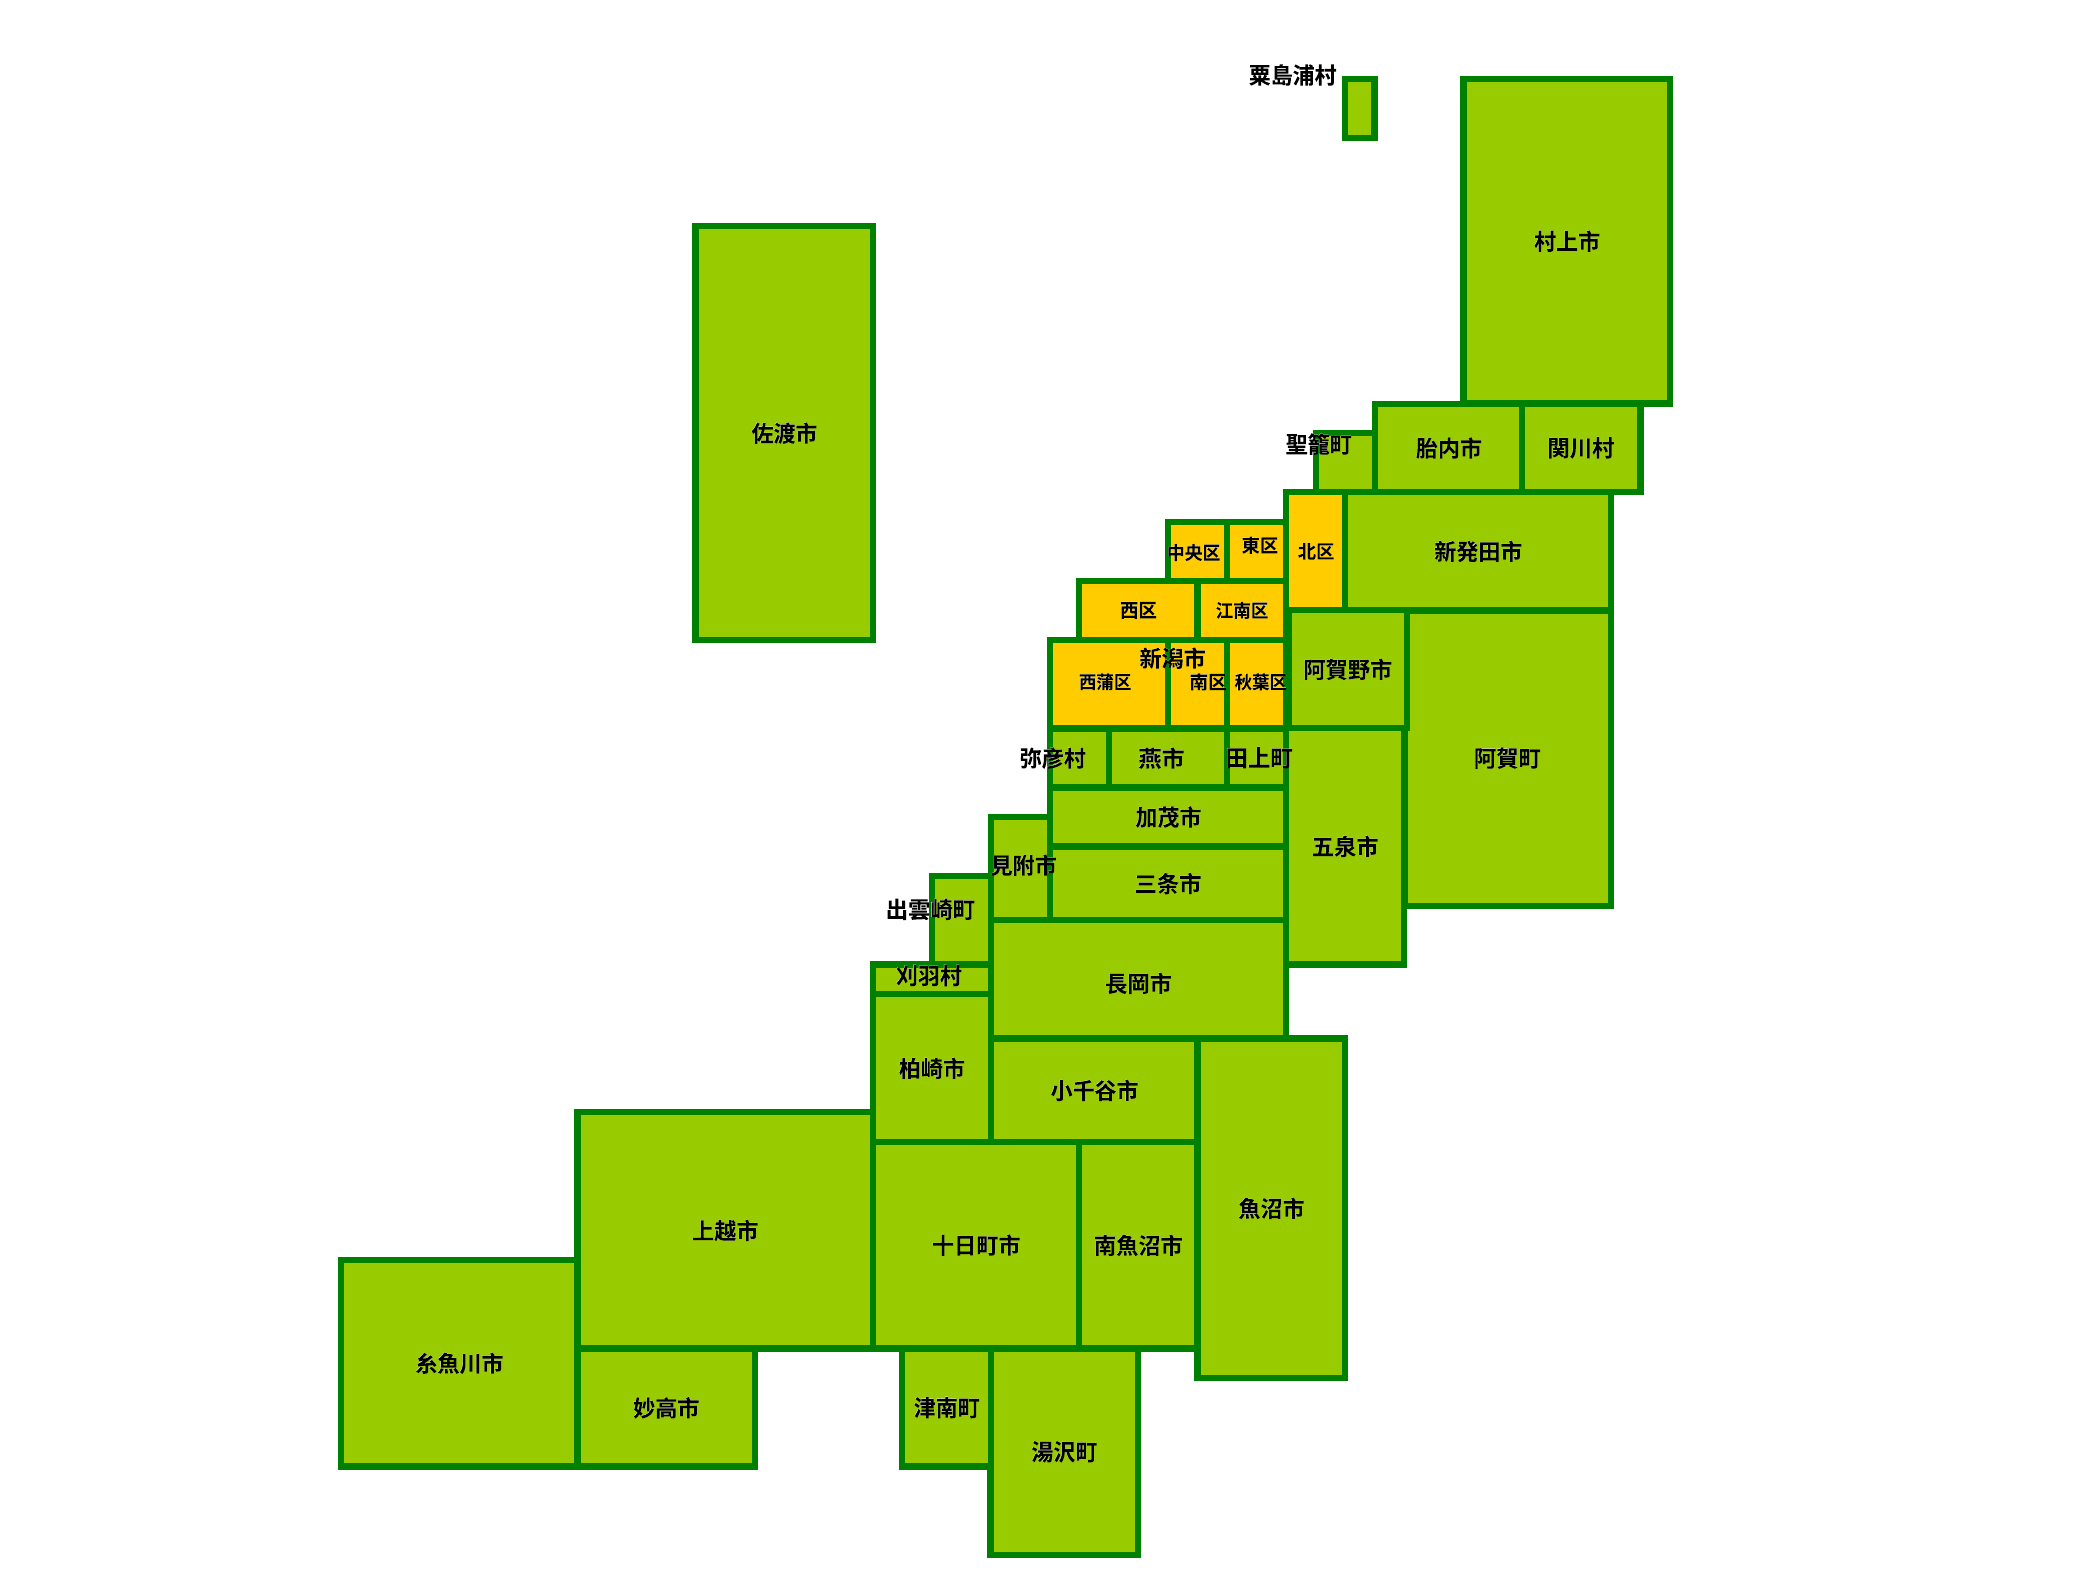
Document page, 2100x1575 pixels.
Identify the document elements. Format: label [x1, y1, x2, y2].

text_box [932, 1233, 1021, 1257]
text_box [1548, 436, 1615, 460]
text_box [913, 1396, 980, 1419]
text_box [1312, 835, 1378, 858]
text_box [1120, 601, 1157, 620]
text_box [896, 964, 962, 987]
text_box [692, 1219, 758, 1242]
text_box [1415, 436, 1482, 460]
text_box [1135, 805, 1201, 828]
text_box [1226, 746, 1293, 769]
text_box [751, 421, 817, 445]
text_box [1050, 1079, 1138, 1102]
text_box [633, 1396, 699, 1419]
text_box [1031, 1440, 1097, 1463]
text_box [1248, 63, 1337, 87]
text_box [1285, 432, 1352, 456]
text_box [1020, 746, 1086, 770]
text_box [1241, 536, 1278, 555]
text_box [1167, 543, 1220, 562]
text_box [1297, 542, 1334, 561]
text_box [1234, 672, 1287, 691]
text_box [1135, 872, 1201, 895]
text_box [340, 78, 1671, 1556]
text_box [1474, 746, 1541, 770]
text_box [1139, 646, 1206, 670]
text_box [1304, 658, 1392, 681]
text_box [1534, 229, 1600, 253]
text_box [415, 1352, 504, 1375]
text_box [1079, 672, 1131, 691]
text_box [990, 853, 1057, 877]
text_box [1190, 672, 1227, 691]
text_box [1434, 540, 1522, 563]
text_box [898, 1056, 965, 1080]
text_box [1138, 746, 1185, 770]
text_box [1105, 972, 1172, 995]
text_box [1238, 1197, 1305, 1220]
text_box [1094, 1234, 1183, 1257]
text_box [1215, 601, 1268, 620]
text_box [887, 898, 975, 921]
